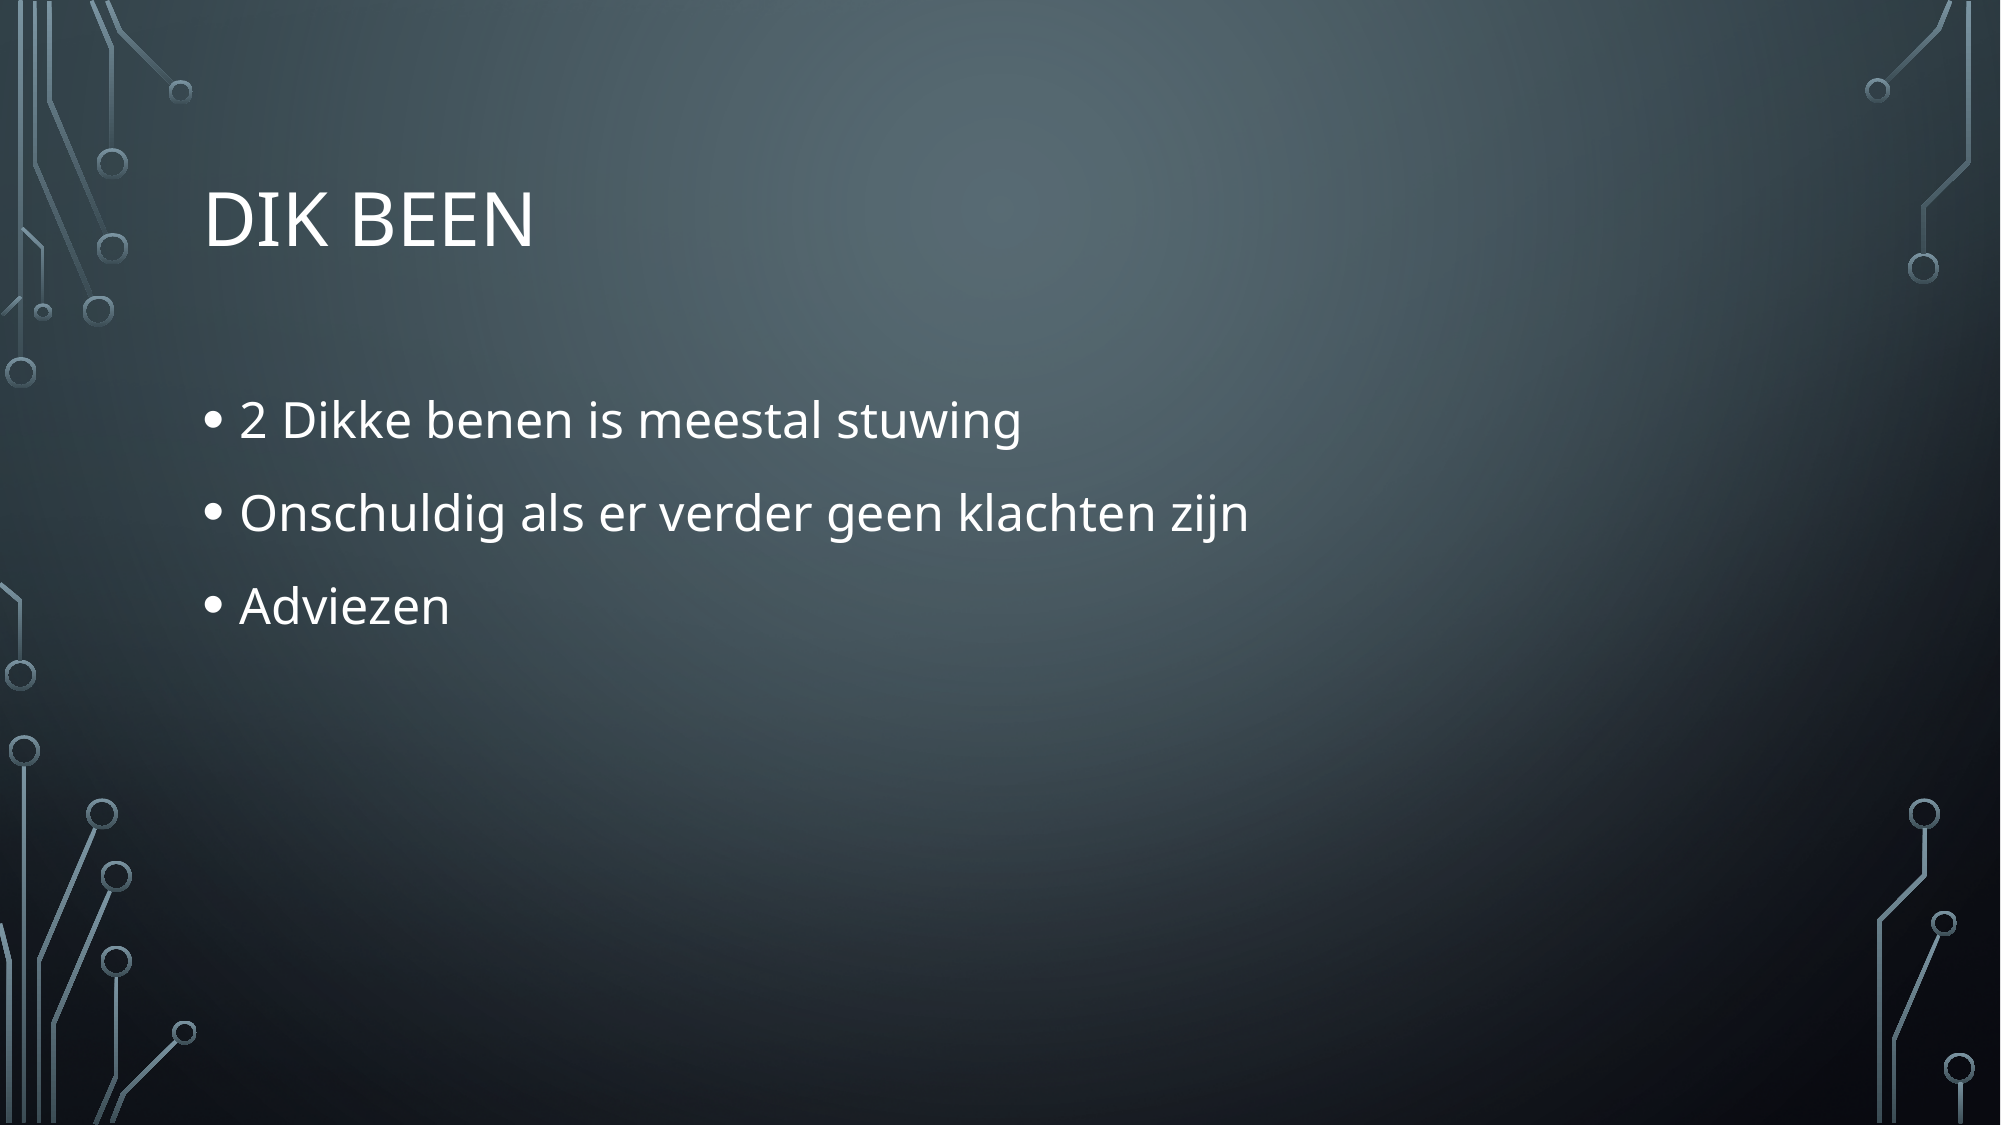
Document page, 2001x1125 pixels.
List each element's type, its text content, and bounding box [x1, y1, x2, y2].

title Dik been [187, 101, 1813, 344]
list 2 Dikke benen is meestal stuwing Onschuldig als er verder geen klachten zijn Adviezen [187, 369, 1813, 950]
